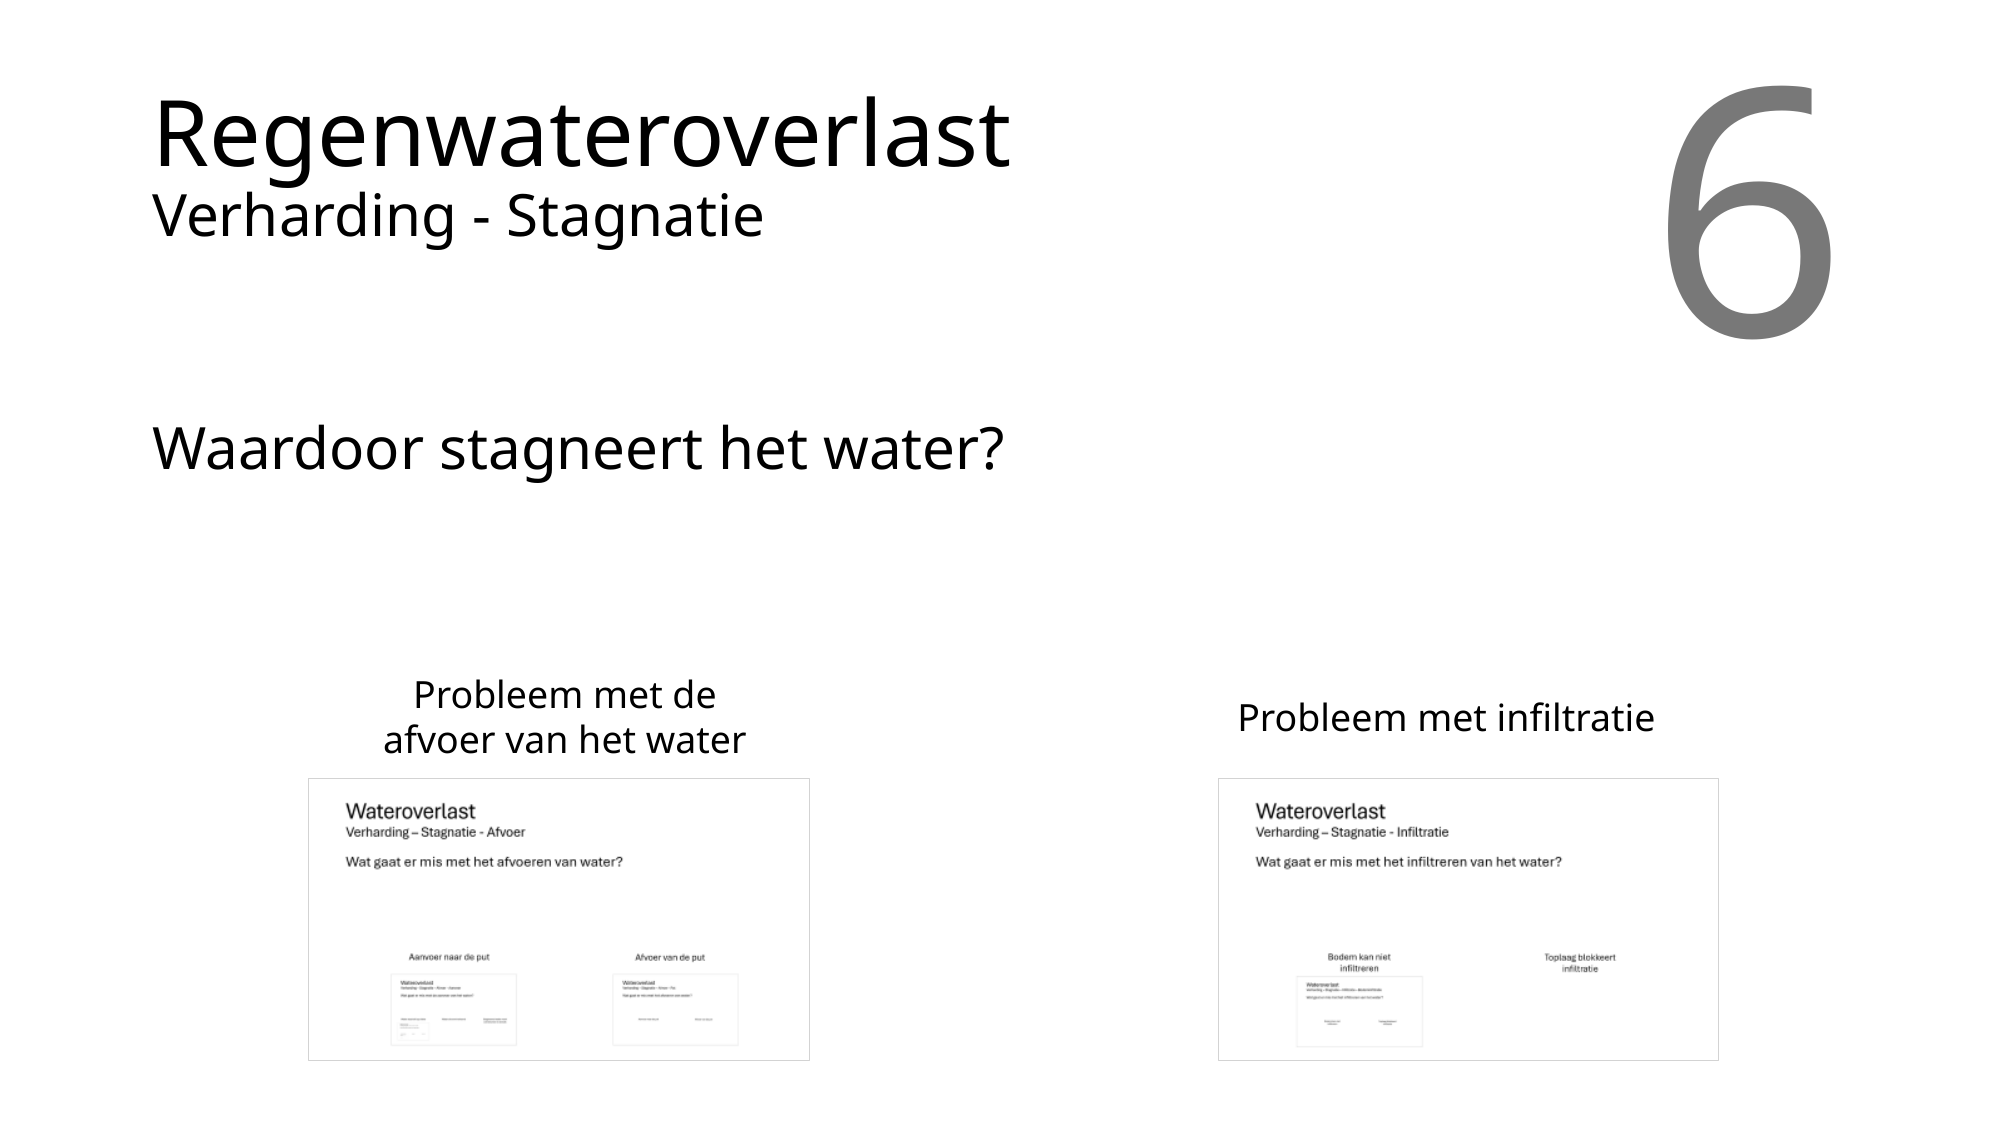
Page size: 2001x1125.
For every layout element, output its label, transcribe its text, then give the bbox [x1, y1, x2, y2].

list Waardoor stagneert het water? [137, 411, 1863, 553]
text_box Probleem met infiltratie [1218, 686, 1676, 746]
picture [309, 779, 809, 1060]
title Regenwateroverlast Verharding - Stagnatie [137, 59, 1360, 278]
slide_number 6 [1396, 59, 1863, 393]
picture [1219, 779, 1718, 1060]
text_box Probleem met de afvoer van het water [348, 663, 782, 769]
